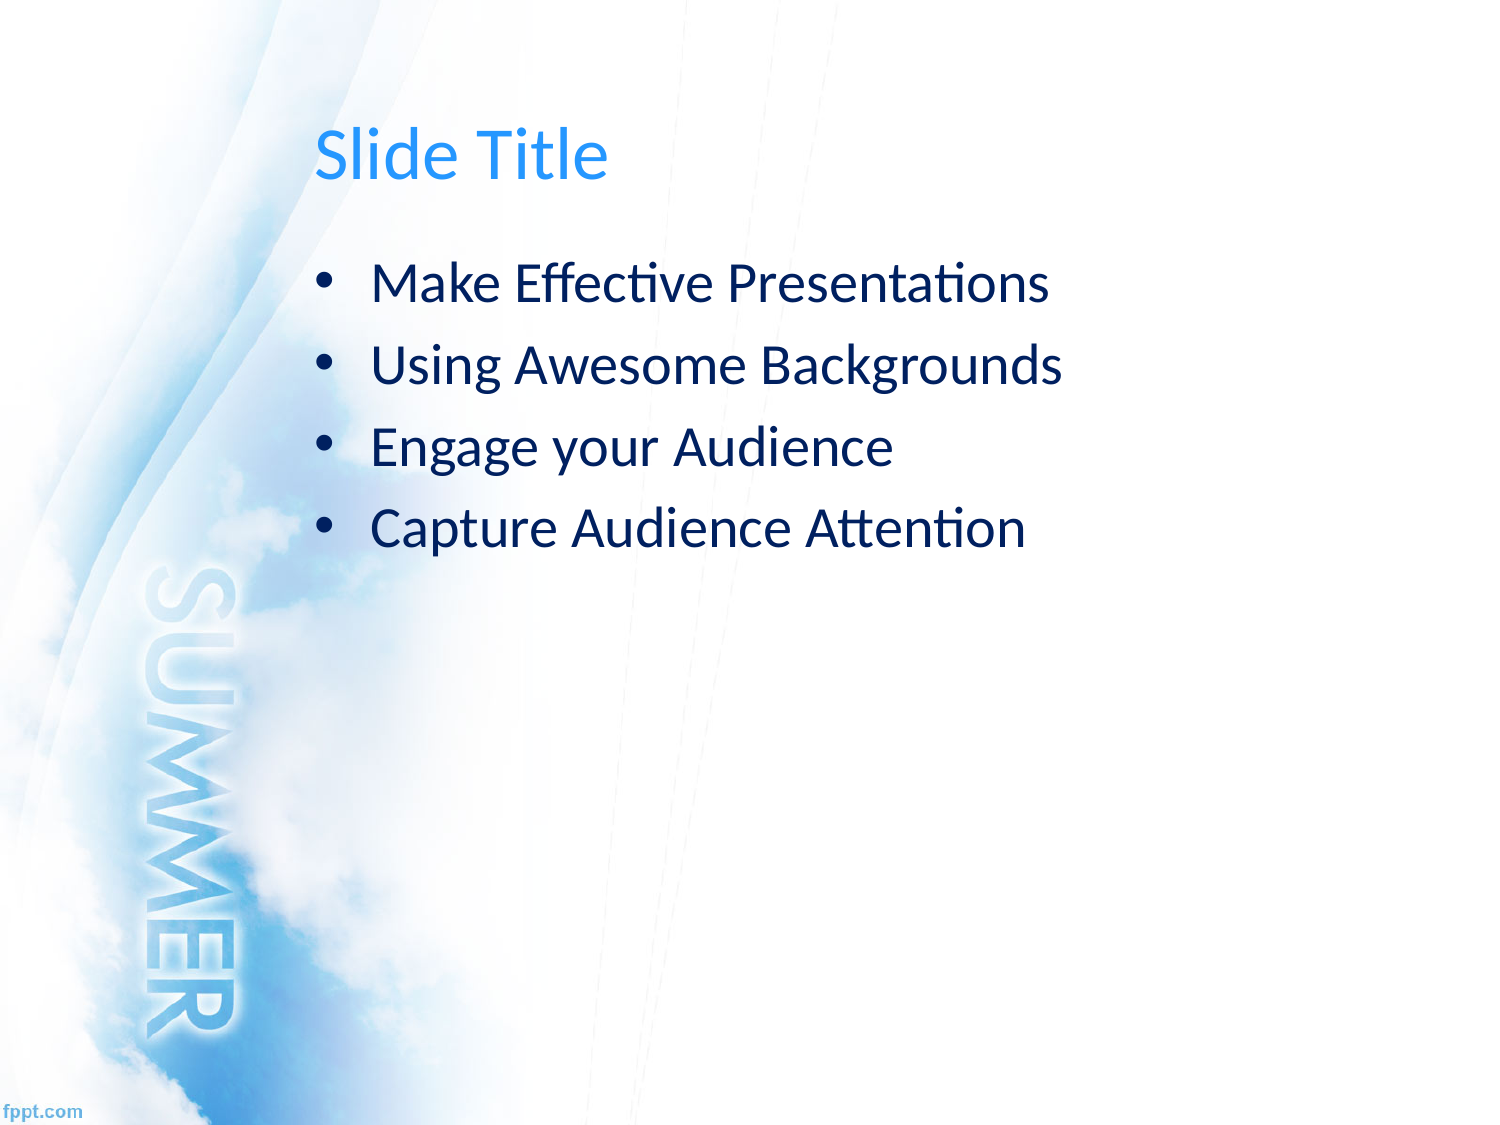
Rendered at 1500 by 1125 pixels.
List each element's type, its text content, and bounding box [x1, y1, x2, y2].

list Make Effective Presentations Using Awesome Backgrounds Engage your Audience Capture Audience Attention [299, 236, 1452, 939]
picture [0, 0, 1500, 1125]
title Slide Title [299, 86, 1452, 212]
